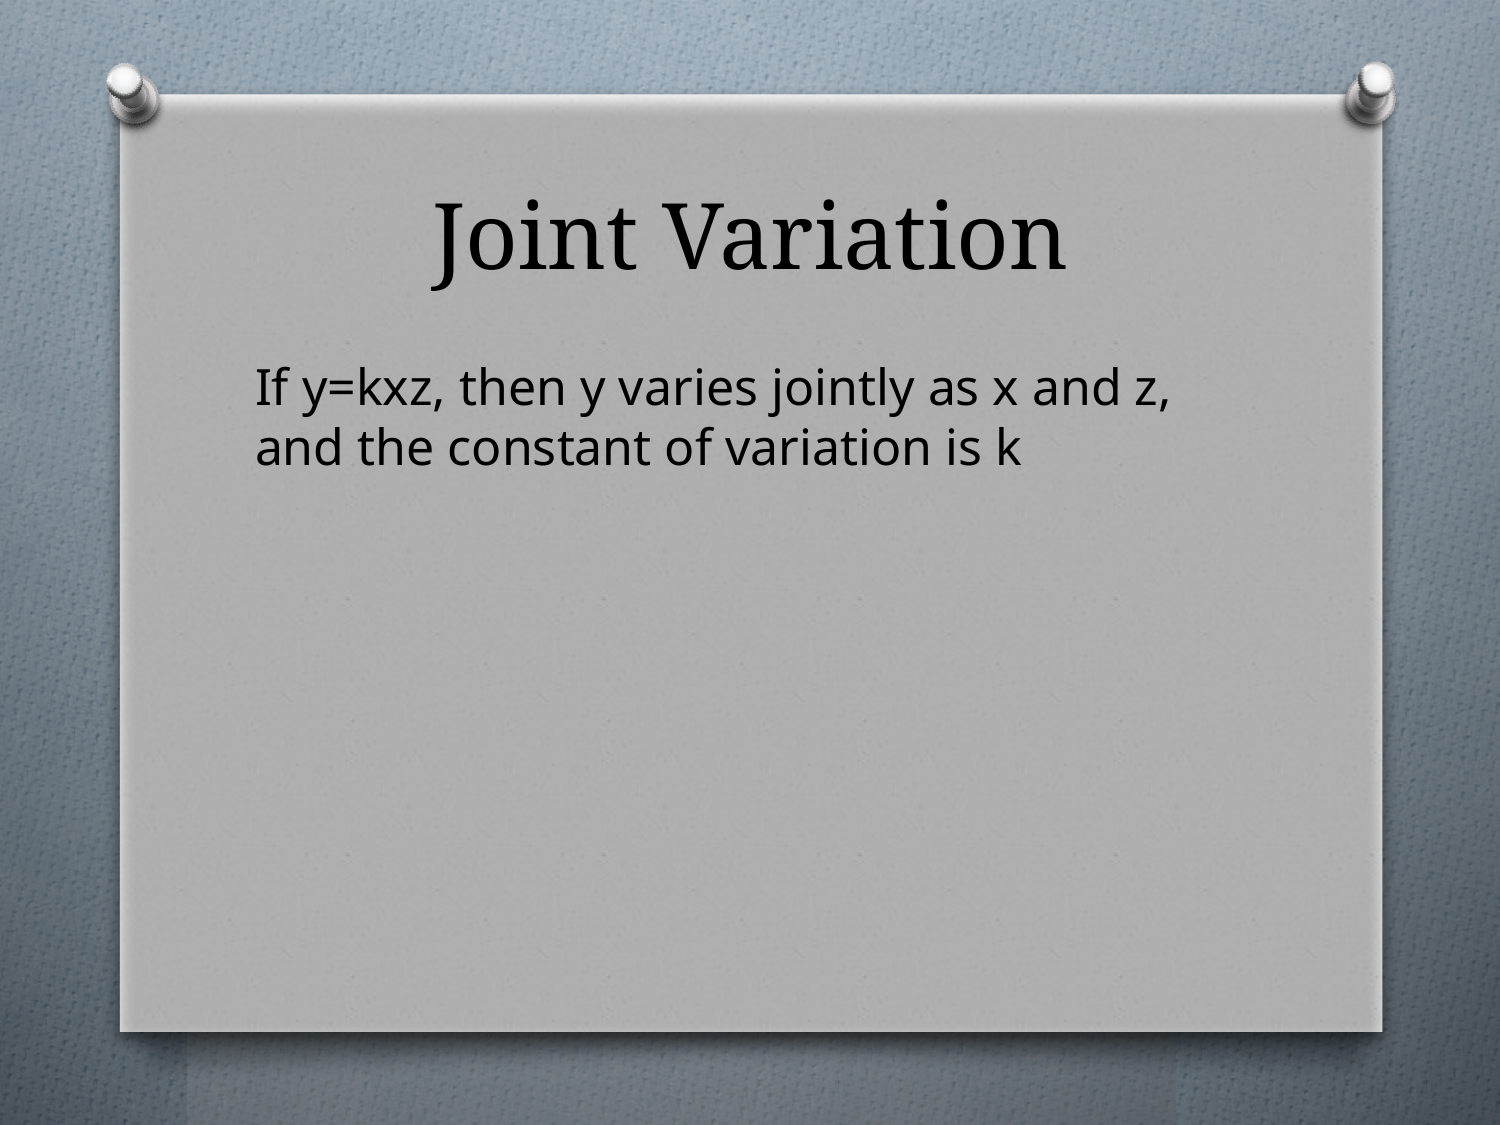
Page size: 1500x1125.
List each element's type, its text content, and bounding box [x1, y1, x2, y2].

picture [1317, 35, 1439, 156]
list If y=kxz, then y varies jointly as x and z, and the constant of variation is k [240, 347, 1257, 939]
title Joint Variation [179, 134, 1323, 332]
picture [75, 29, 198, 153]
